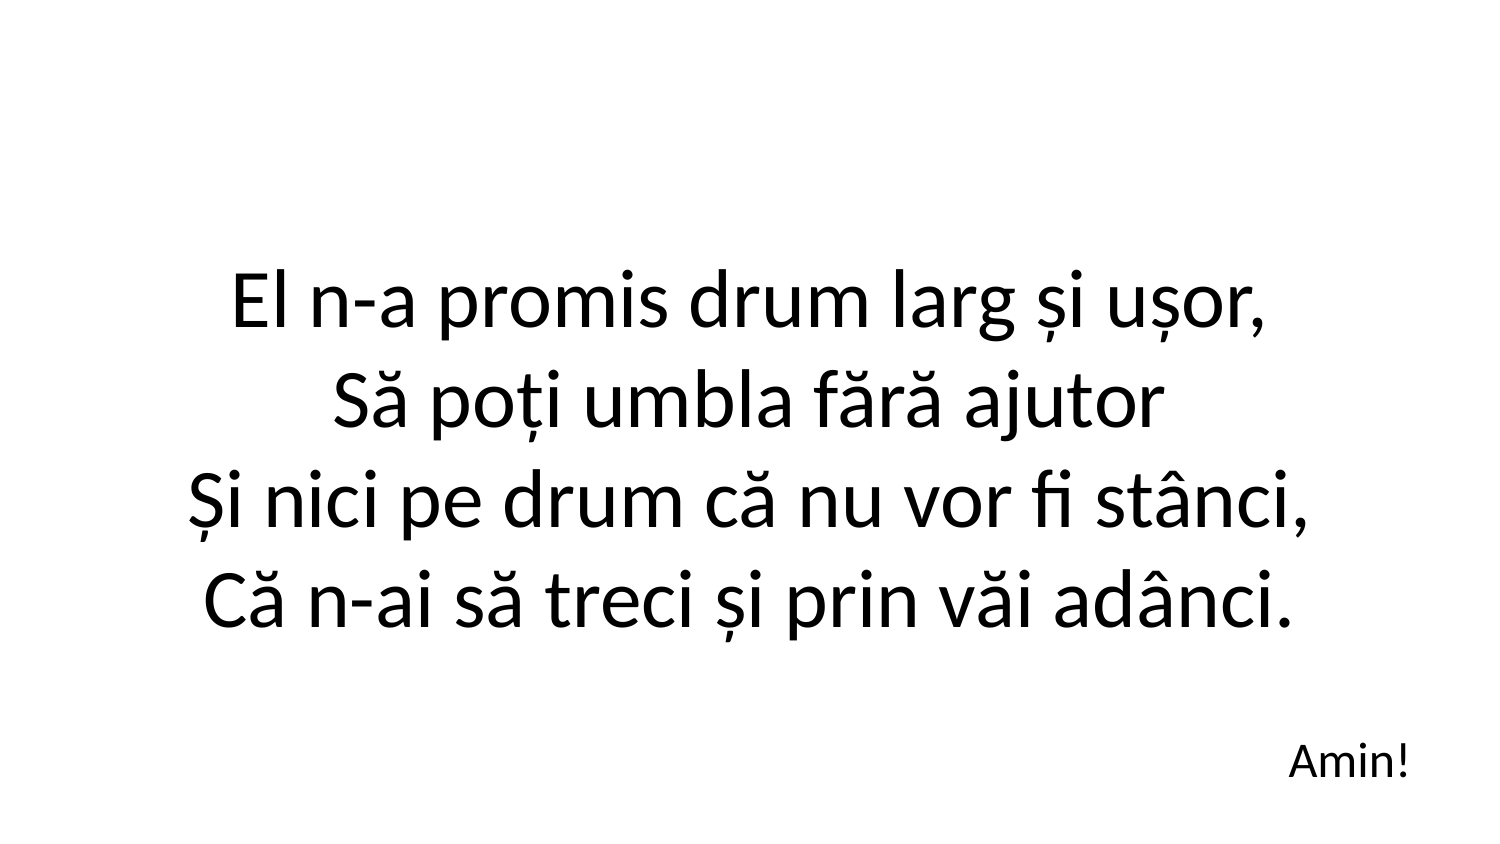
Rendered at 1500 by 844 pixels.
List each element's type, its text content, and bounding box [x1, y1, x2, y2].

text_box Amin! [1273, 674, 1427, 795]
text_box El n-a promis drum larg și ușor, Să poți umbla fără ajutor Și nici pe drum că nu vor fi stânci, Că n-ai să treci și prin văi adânci. [172, 192, 1328, 652]
